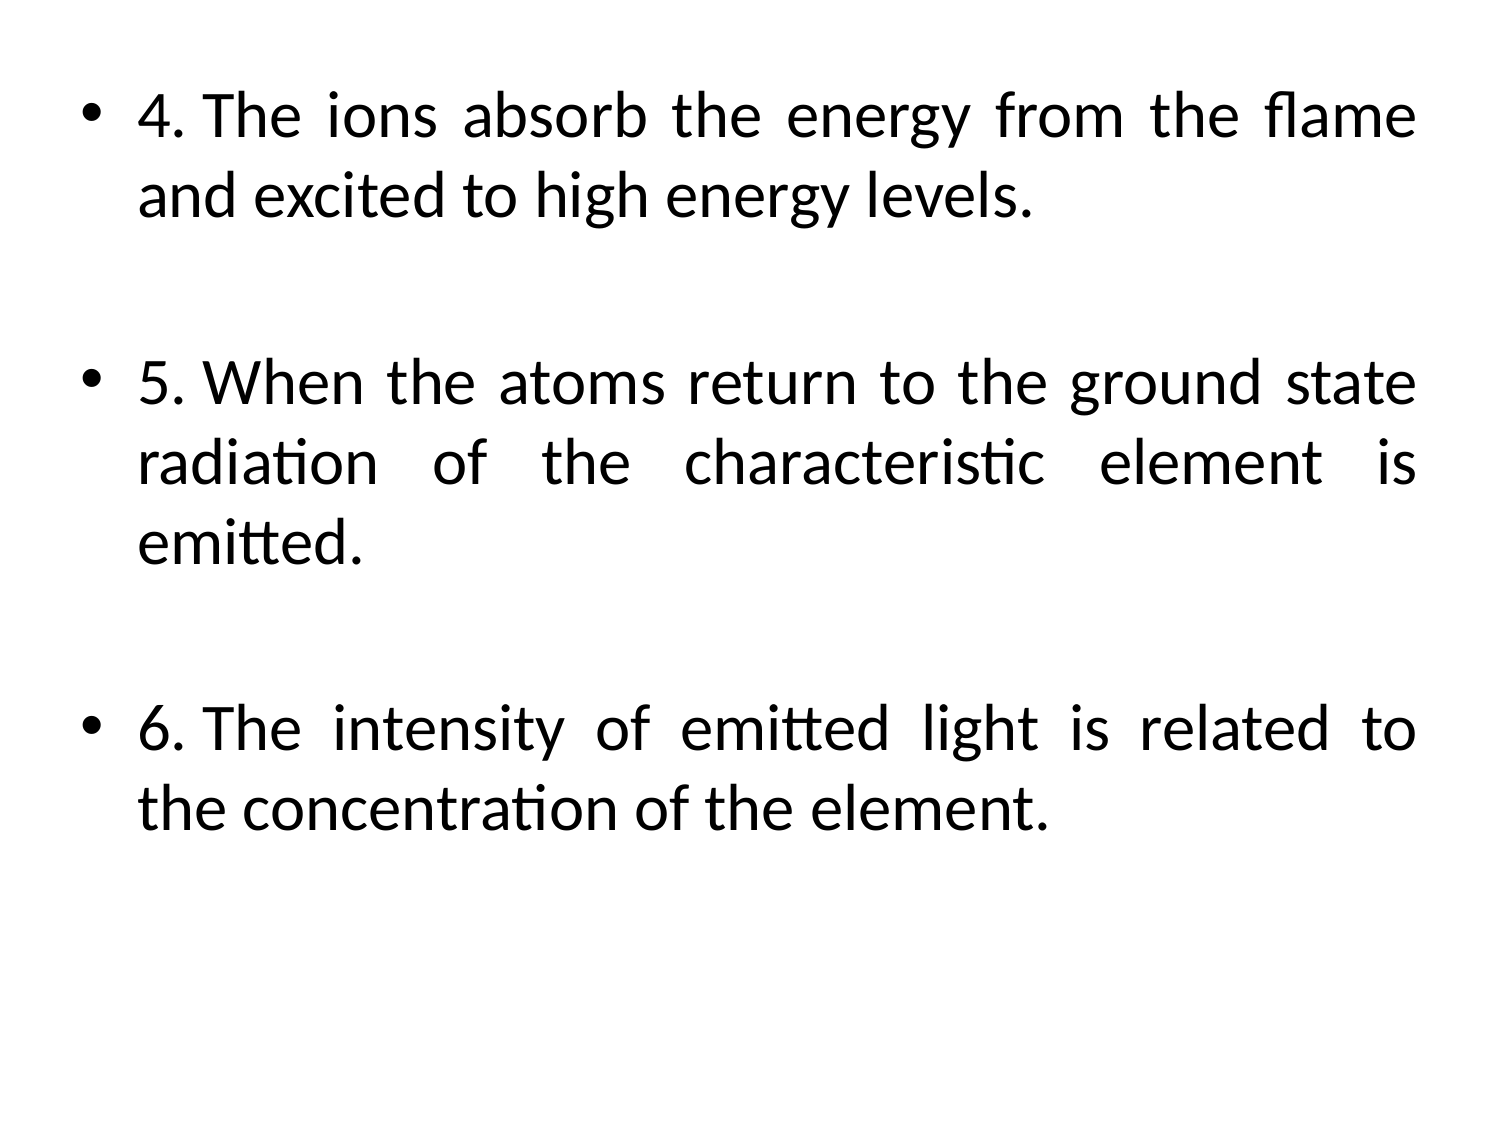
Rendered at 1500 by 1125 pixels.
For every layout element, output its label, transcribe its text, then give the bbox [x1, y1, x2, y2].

text_box 4. The ions absorb the energy from the flame and excited to high energy levels. 5. When the atoms return to the ground state radiation of the characteristic element is emitted. 6. The intensity of emitted light is related to the concentration of the element. [66, 63, 1434, 852]
